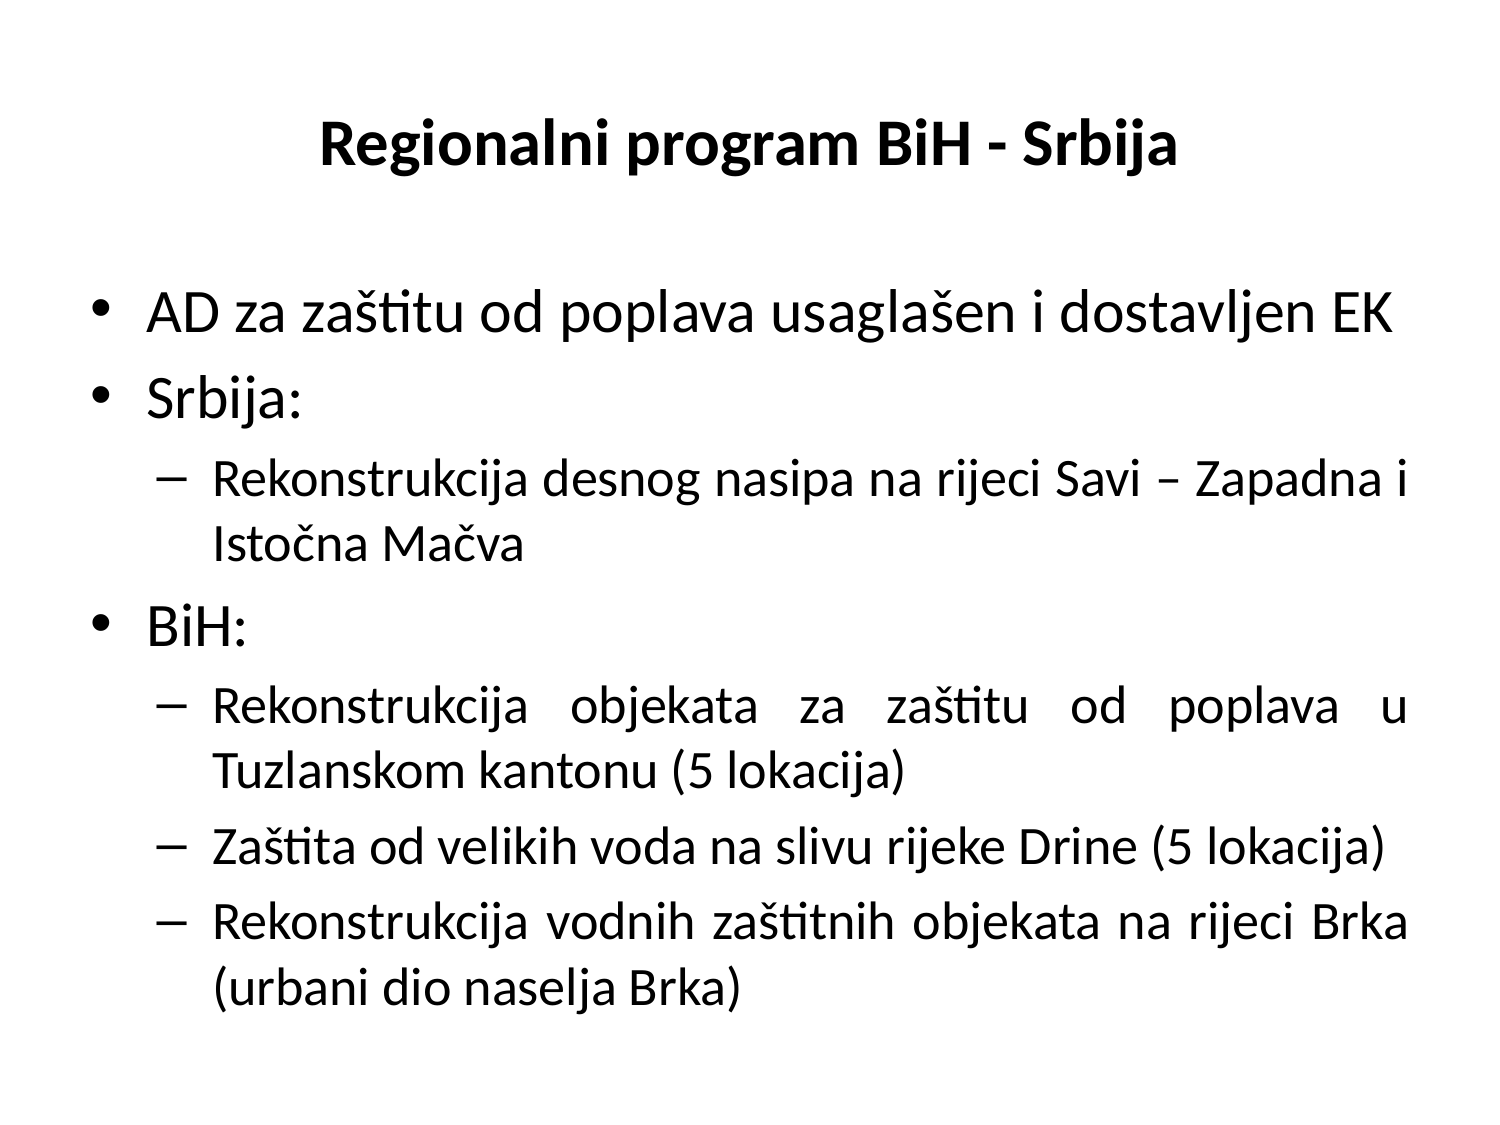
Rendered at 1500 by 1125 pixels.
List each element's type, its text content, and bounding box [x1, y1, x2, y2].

title Regionalni program BiH - Srbija [75, 45, 1425, 233]
list AD za zaštitu od poplava usaglašen i dostavljen EK Srbija: Rekonstrukcija desnog nasipa na rijeci Savi – Zapadna i Istočna Mačva BiH: Rekonstrukcija objekata za zaštitu od poplava u Tuzlanskom kantonu (5 lokacija) Zaštita od velikih voda na slivu rijeke Drine (5 lokacija) Rekonstrukcija vodnih zaštitnih objekata na rijeci Brka (urbani dio naselja Brka) [75, 262, 1425, 1059]
